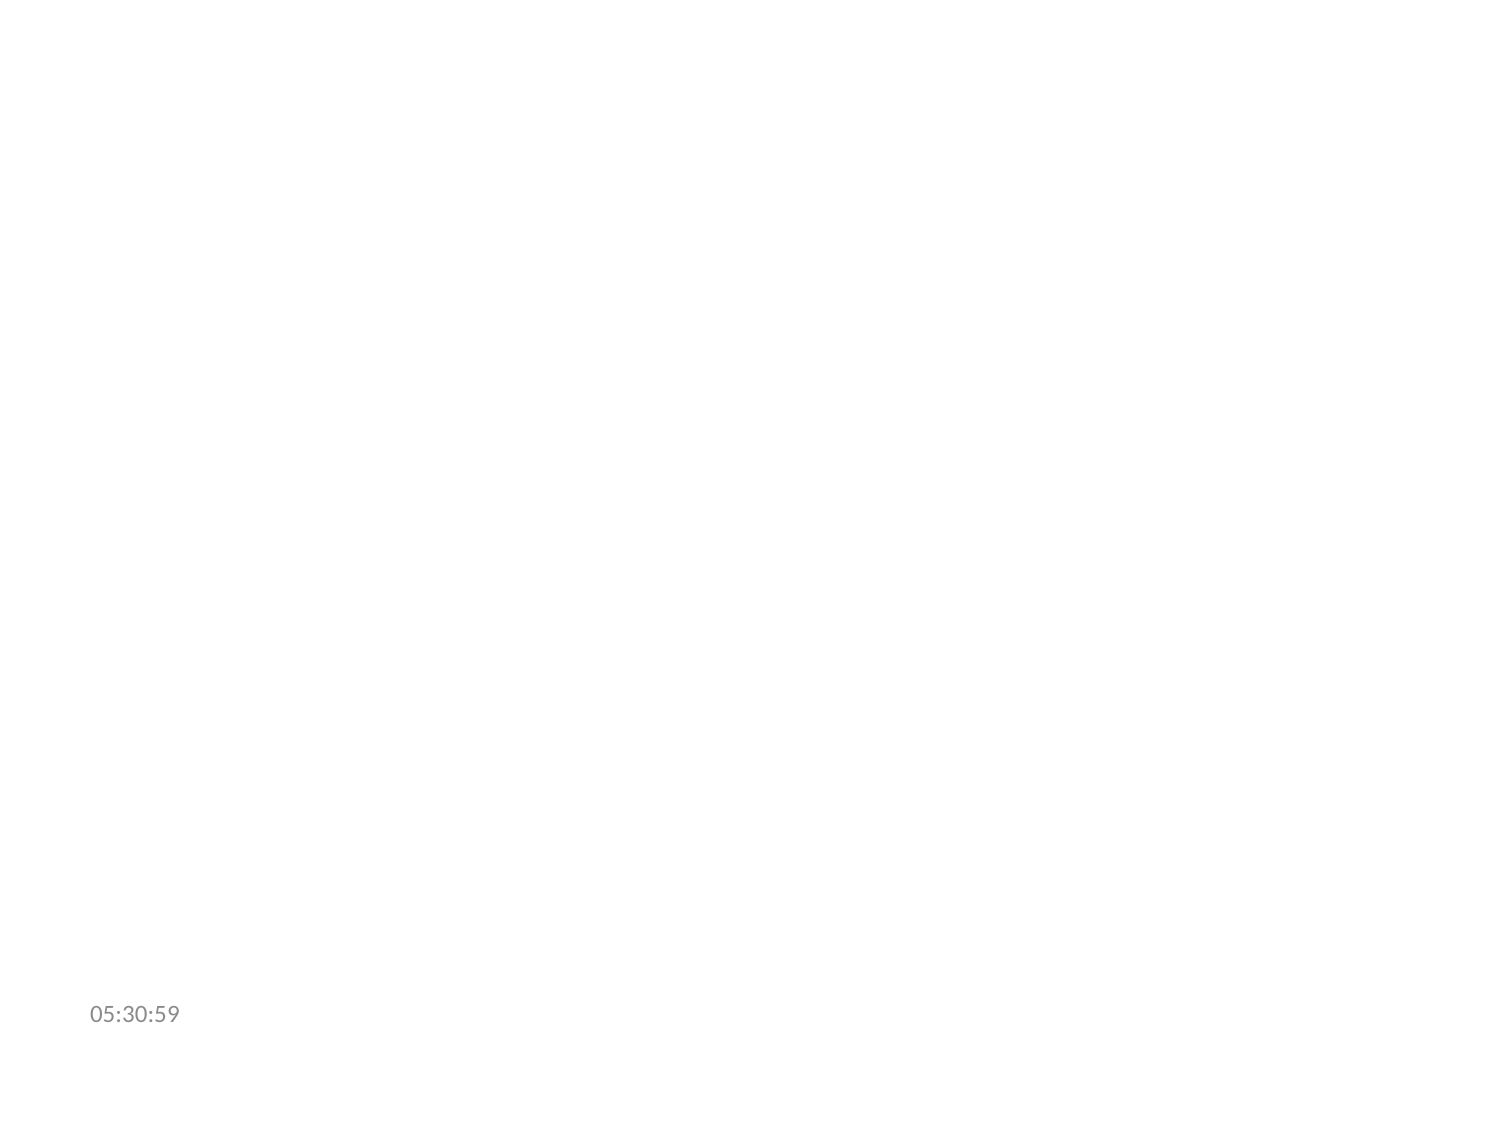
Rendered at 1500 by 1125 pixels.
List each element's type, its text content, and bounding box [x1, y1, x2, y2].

text_box 15:35:09 [75, 982, 425, 1043]
